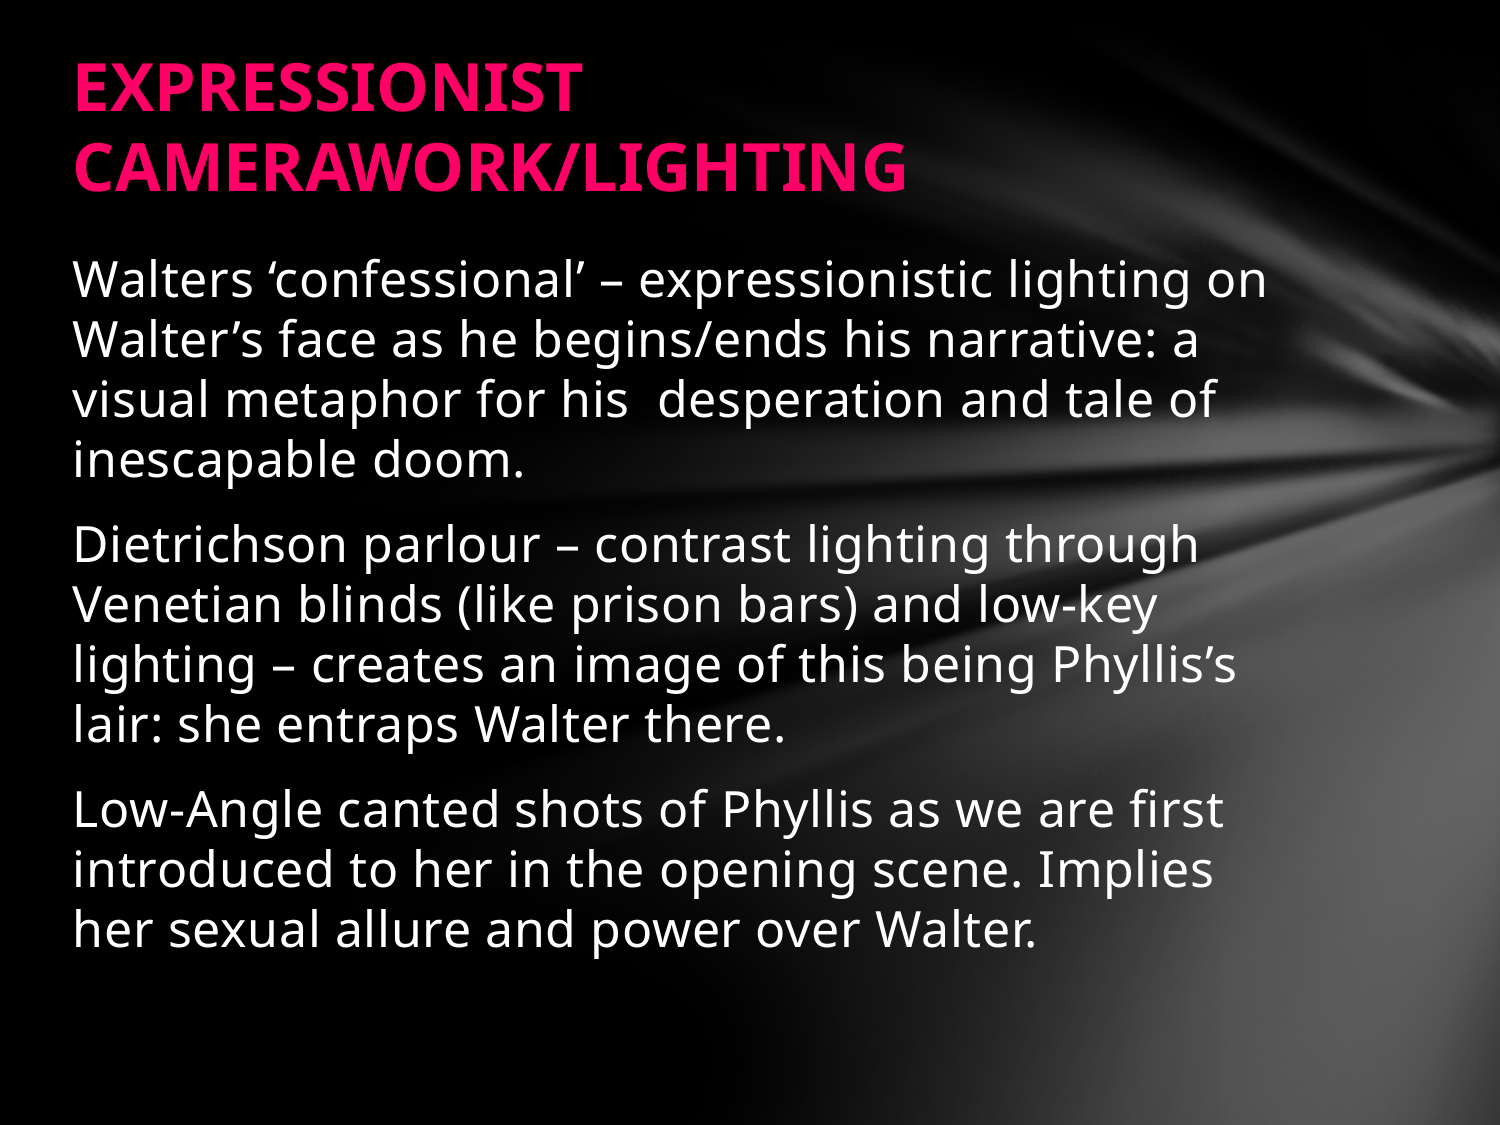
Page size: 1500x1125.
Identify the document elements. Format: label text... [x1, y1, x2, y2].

title EXPRESSIONIST CAMERAWORK/LIGHTING [57, 37, 1318, 213]
list Walters ‘confessional’ – expressionistic lighting on Walter’s face as he begins/ends his narrative: a visual metaphor for his desperation and tale of inescapable doom. Dietrichson parlour – contrast lighting through Venetian blinds (like prison bars) and low-key lighting – creates an image of this being Phyllis’s lair: she entraps Walter there. Low-Angle canted shots of Phyllis as we are first introduced to her in the opening scene. Implies her sexual allure and power over Walter. [57, 239, 1318, 1015]
